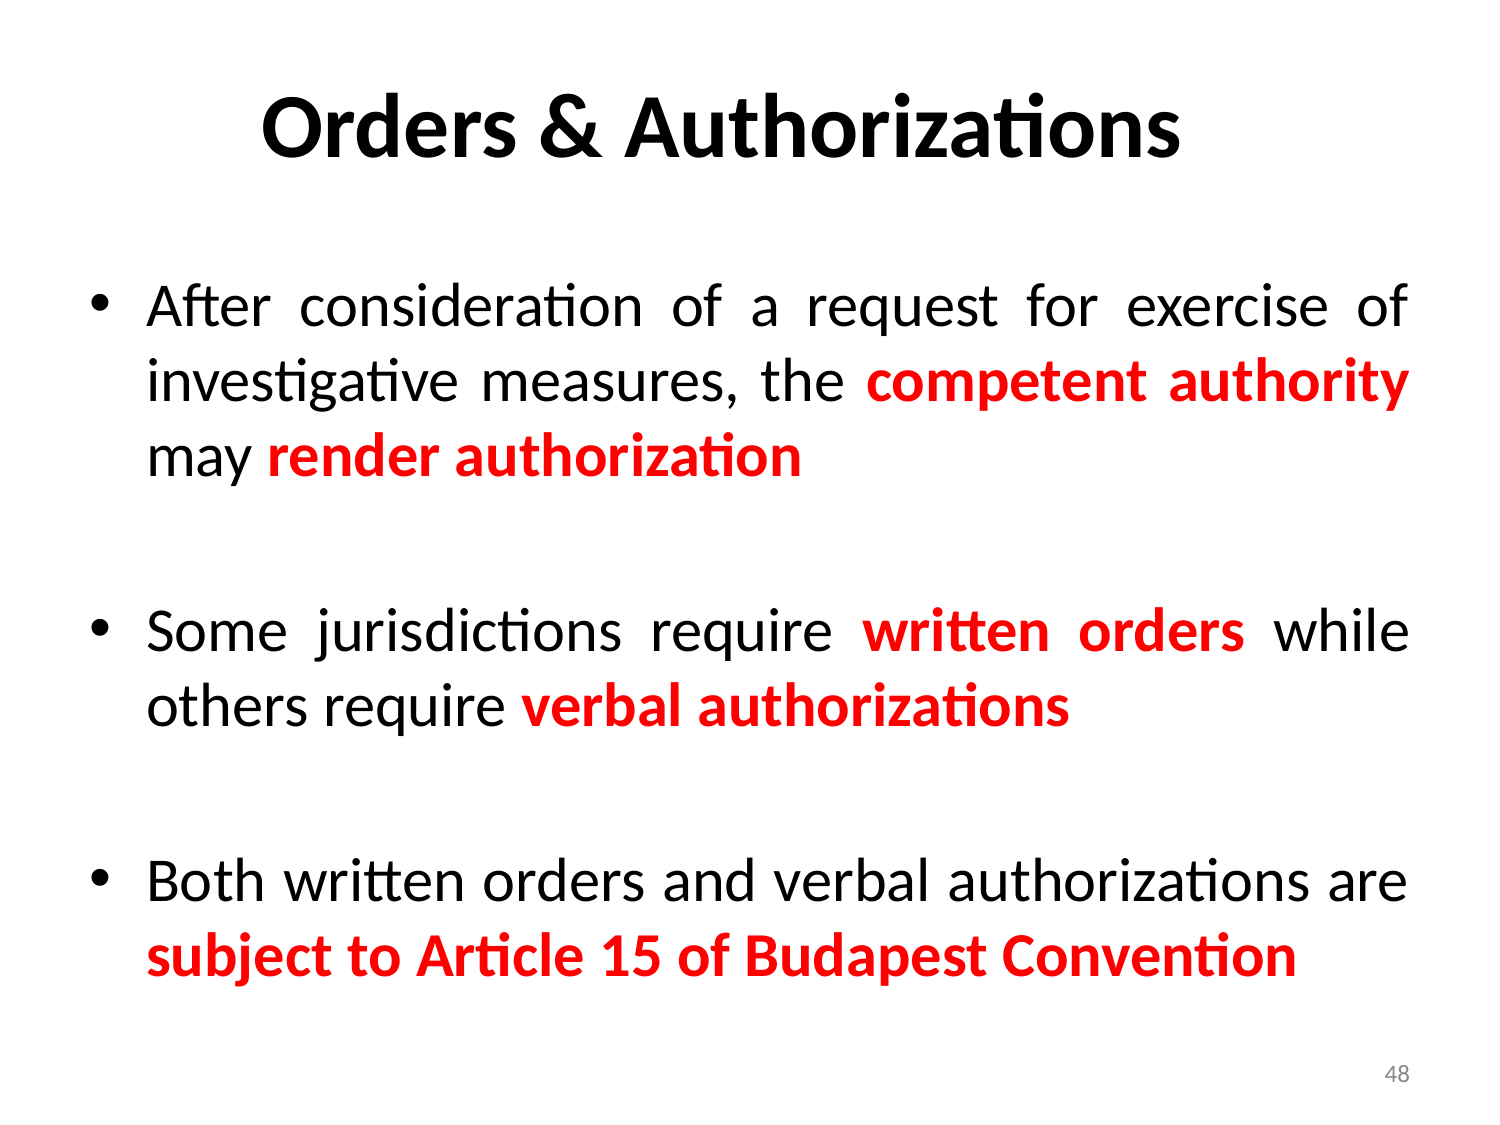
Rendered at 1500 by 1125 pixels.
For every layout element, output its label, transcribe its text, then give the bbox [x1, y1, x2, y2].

slide_number 48 [1074, 1042, 1425, 1103]
text_box After consideration of a request for exercise of investigative measures, the competent authority may render authorization Some jurisdictions require written orders while others require verbal authorizations Both written orders and verbal authorizations are subject to Article 15 of Budapest Convention [74, 194, 1425, 1043]
title Orders & Authorizations [57, 27, 1408, 216]
